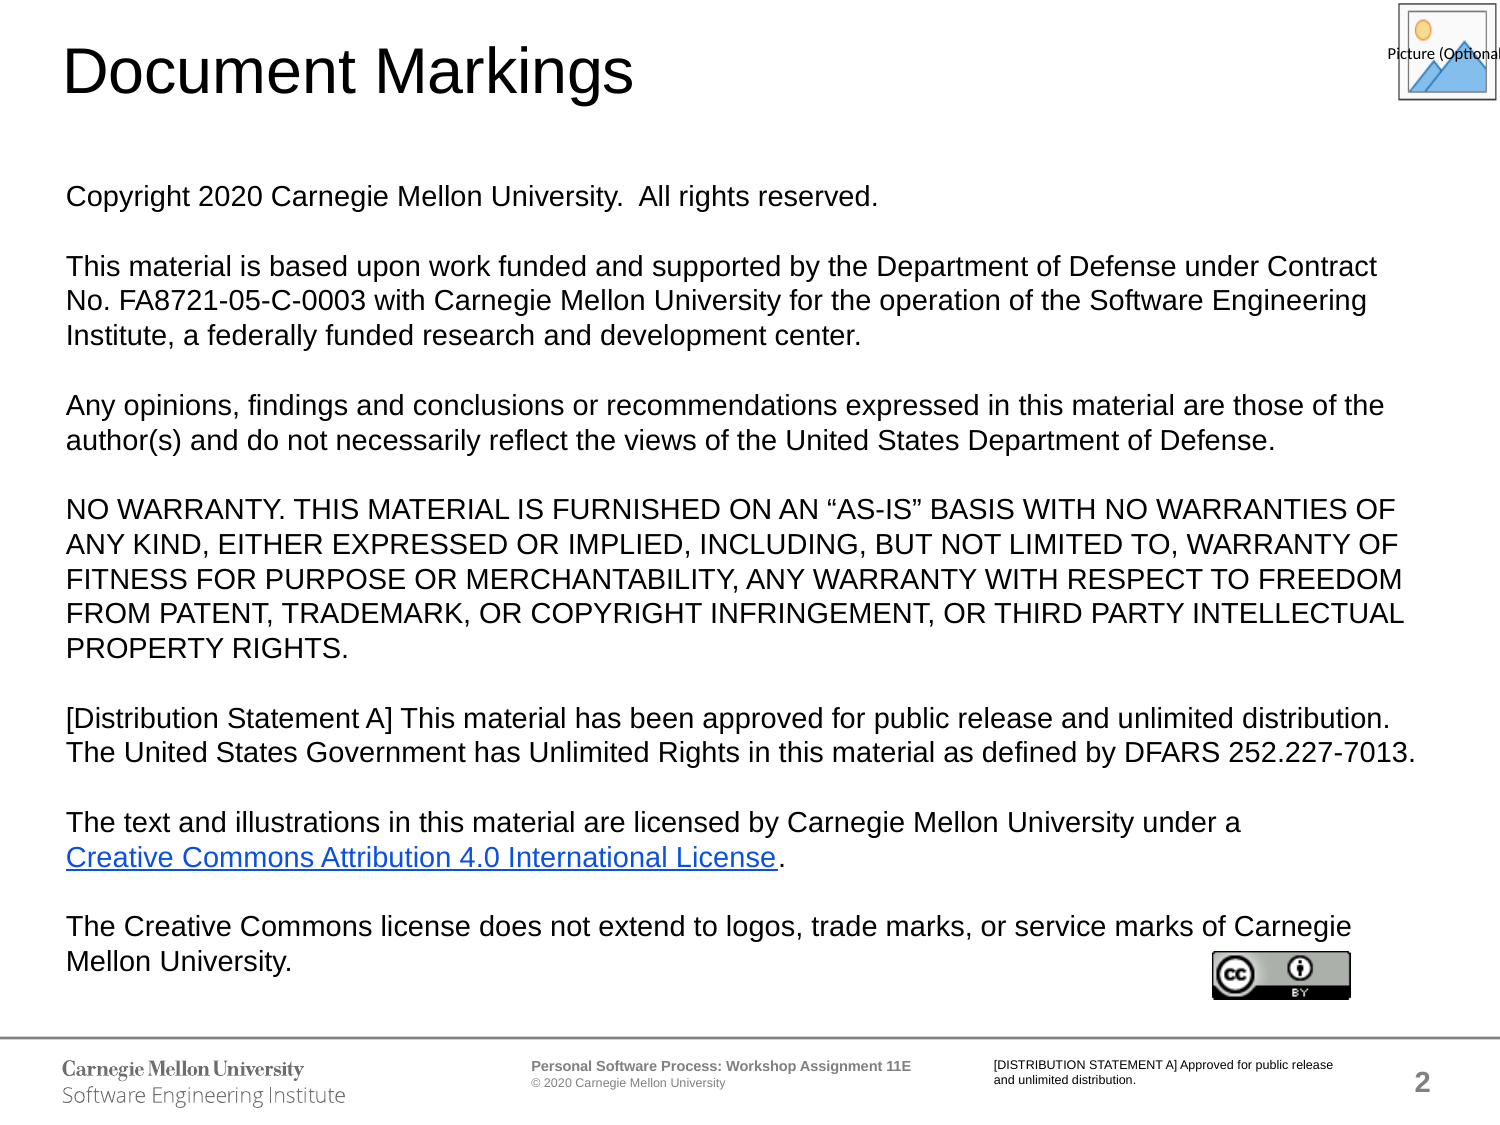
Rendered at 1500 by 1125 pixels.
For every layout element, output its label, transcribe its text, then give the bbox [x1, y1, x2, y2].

picture [1394, 0, 1500, 105]
text_box [0, 0, 1394, 91]
list Copyright 2020 Carnegie Mellon University. All rights reserved. This material is based upon work funded and supported by the Department of Defense under Contract No. FA8721-05-C-0003 with Carnegie Mellon University for the operation of the Software Engineering Institute, a federally funded research and development center. Any opinions, findings and conclusions or recommendations expressed in this material are those of the author(s) and do not necessarily reflect the views of the United States Department of Defense. NO WARRANTY. THIS MATERIAL IS FURNISHED ON AN “AS-IS” BASIS WITH NO WARRANTIES OF ANY KIND, EITHER EXPRESSED OR IMPLIED, INCLUDING, BUT NOT LIMITED TO, WARRANTY OF FITNESS FOR PURPOSE OR MERCHANTABILITY, ANY WARRANTY WITH RESPECT TO FREEDOM FROM PATENT, TRADEMARK, OR COPYRIGHT INFRINGEMENT, OR THIRD PARTY INTELLECTUAL PROPERTY RIGHTS. [Distribution Statement A] This material has been approved for public release and unlimited distribution. The United States Government has Unlimited Rights in this material as defined by DFARS 252.227-7013. The text and illustrations in this material are licensed by Carnegie Mellon University under a Creative Commons Attribution 4.0 International License. The Creative Commons license does not extend to logos, trade marks, or service marks of Carnegie Mellon University. [65, 177, 1431, 1000]
title Document Markings [62, 91, 1338, 182]
picture [1212, 951, 1351, 1000]
